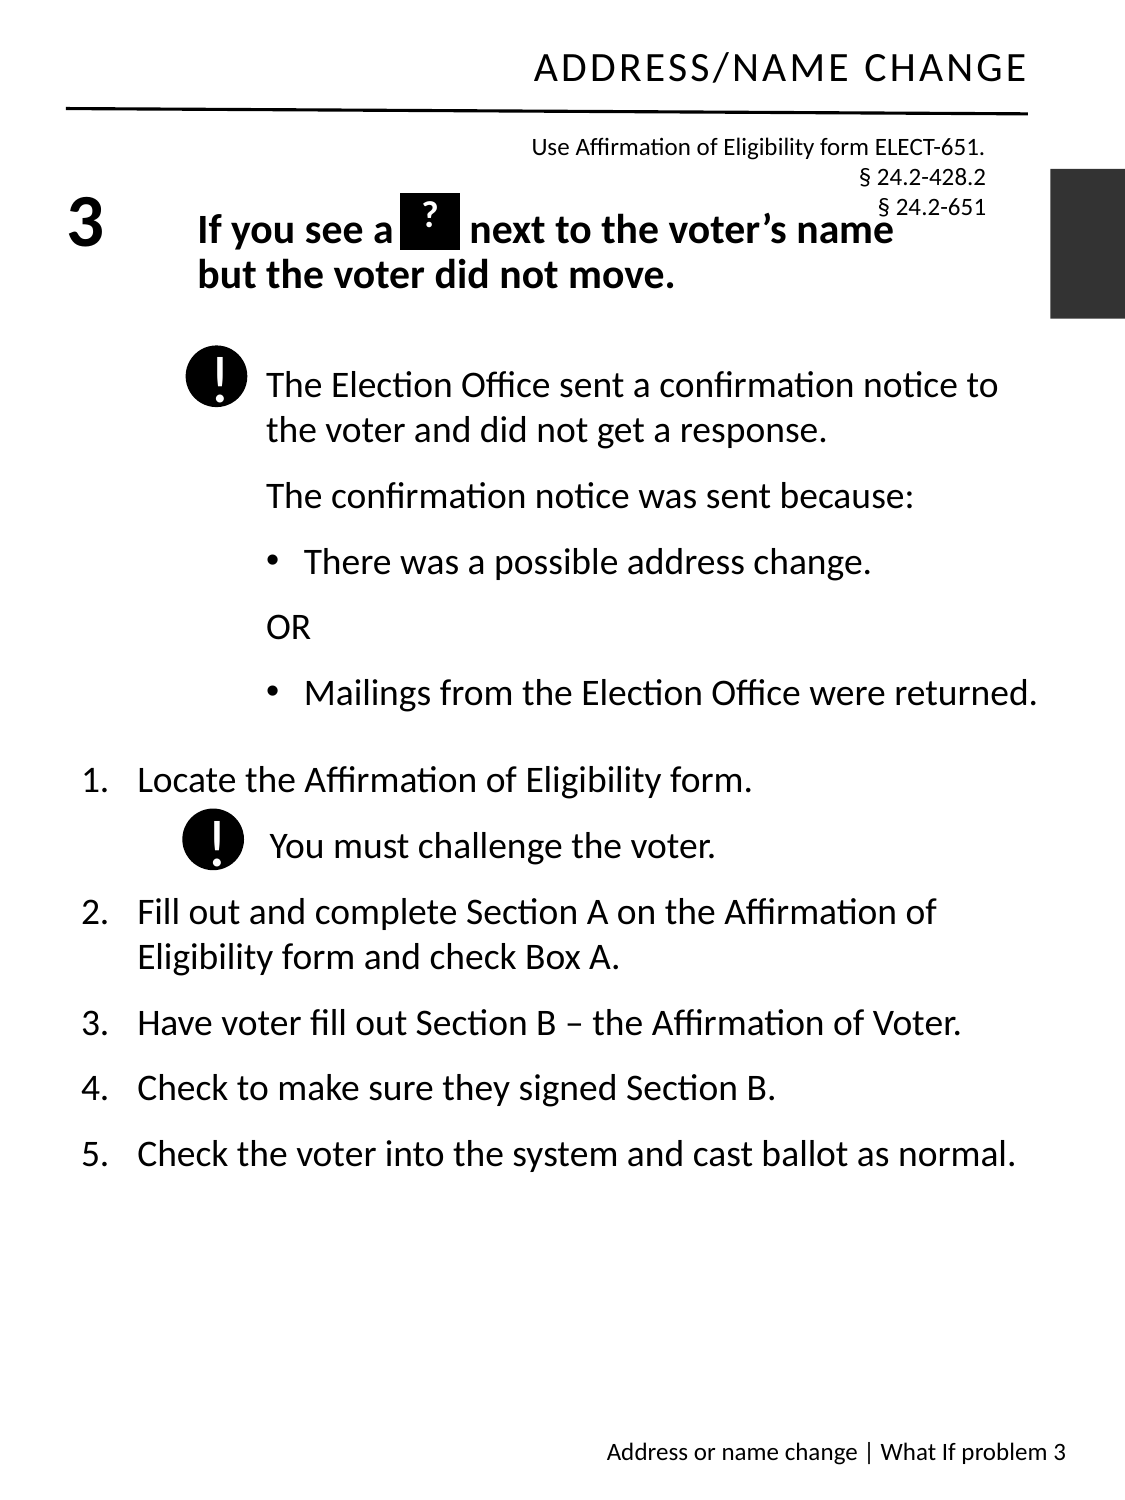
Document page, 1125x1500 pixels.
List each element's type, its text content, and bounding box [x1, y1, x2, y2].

list If you see a next to the voter’s name but the voter did not move. [182, 199, 929, 450]
text_box ! [181, 807, 246, 872]
text_box Address or name change | What If problem 3 [1051, 1427, 1125, 1473]
table_header ? [400, 193, 460, 250]
list 3 [51, 173, 191, 338]
text_box Use Affirmation of Eligibility form ELECT-651. § 24.2-428.2 § 24.2-651 [516, 122, 1002, 273]
text_box The Election Office sent a confirmation notice to the voter and did not get a response. The confirmation notice was sent because: There was a possible address change. OR Mailings from the Election Office were returned. [251, 352, 1063, 441]
list Locate the Affirmation of Eligibility form. You must challenge the voter. Fill out and complete Section A on the Affirmation of Eligibility form and check Box A. Have voter fill out Section B – the Affirmation of Voter. Check to make sure they signed Section B. Check the voter into the system and cast ballot as normal. [65, 747, 1051, 1500]
text_box ! [184, 344, 249, 409]
